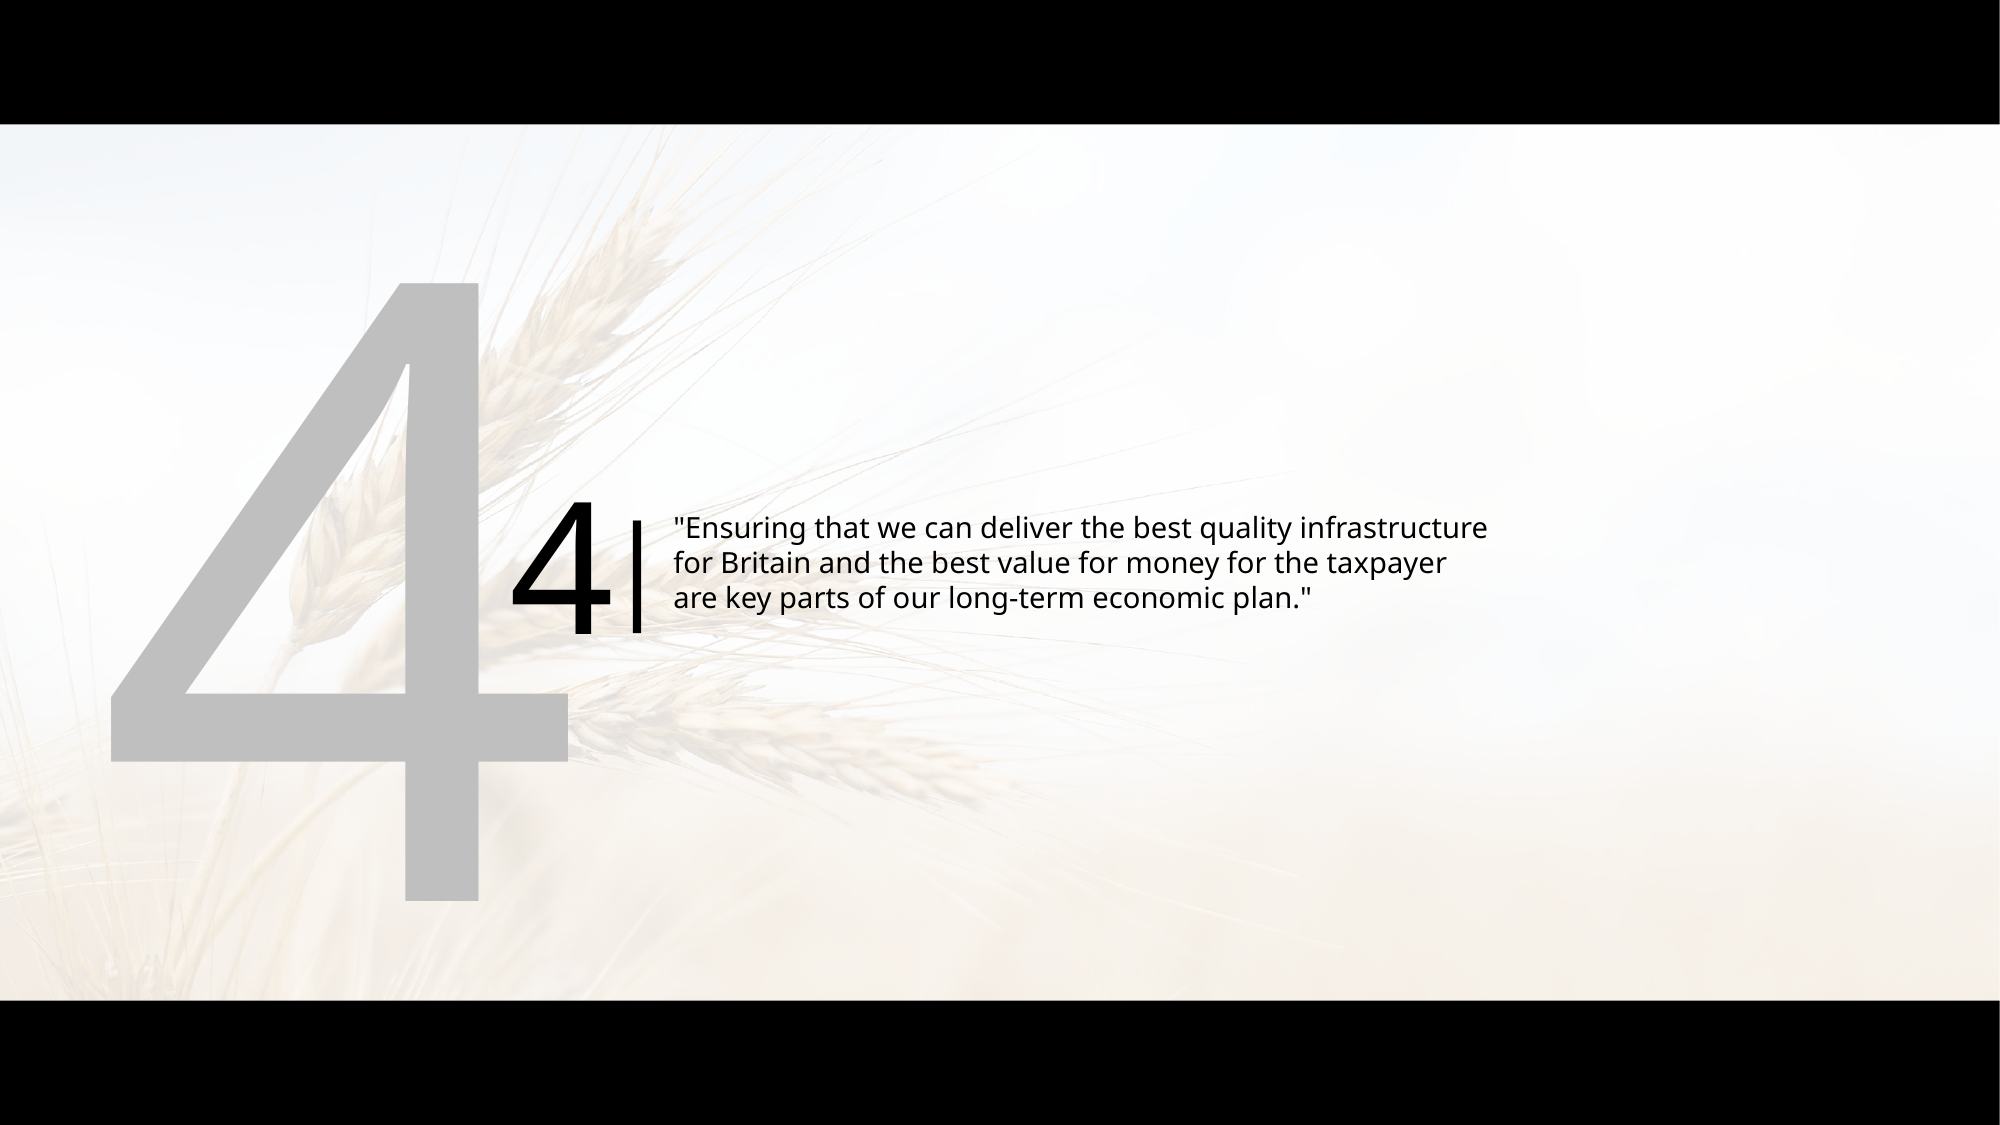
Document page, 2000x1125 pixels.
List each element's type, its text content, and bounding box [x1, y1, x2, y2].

text_box 4 [78, 33, 364, 1081]
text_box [494, 443, 1505, 682]
